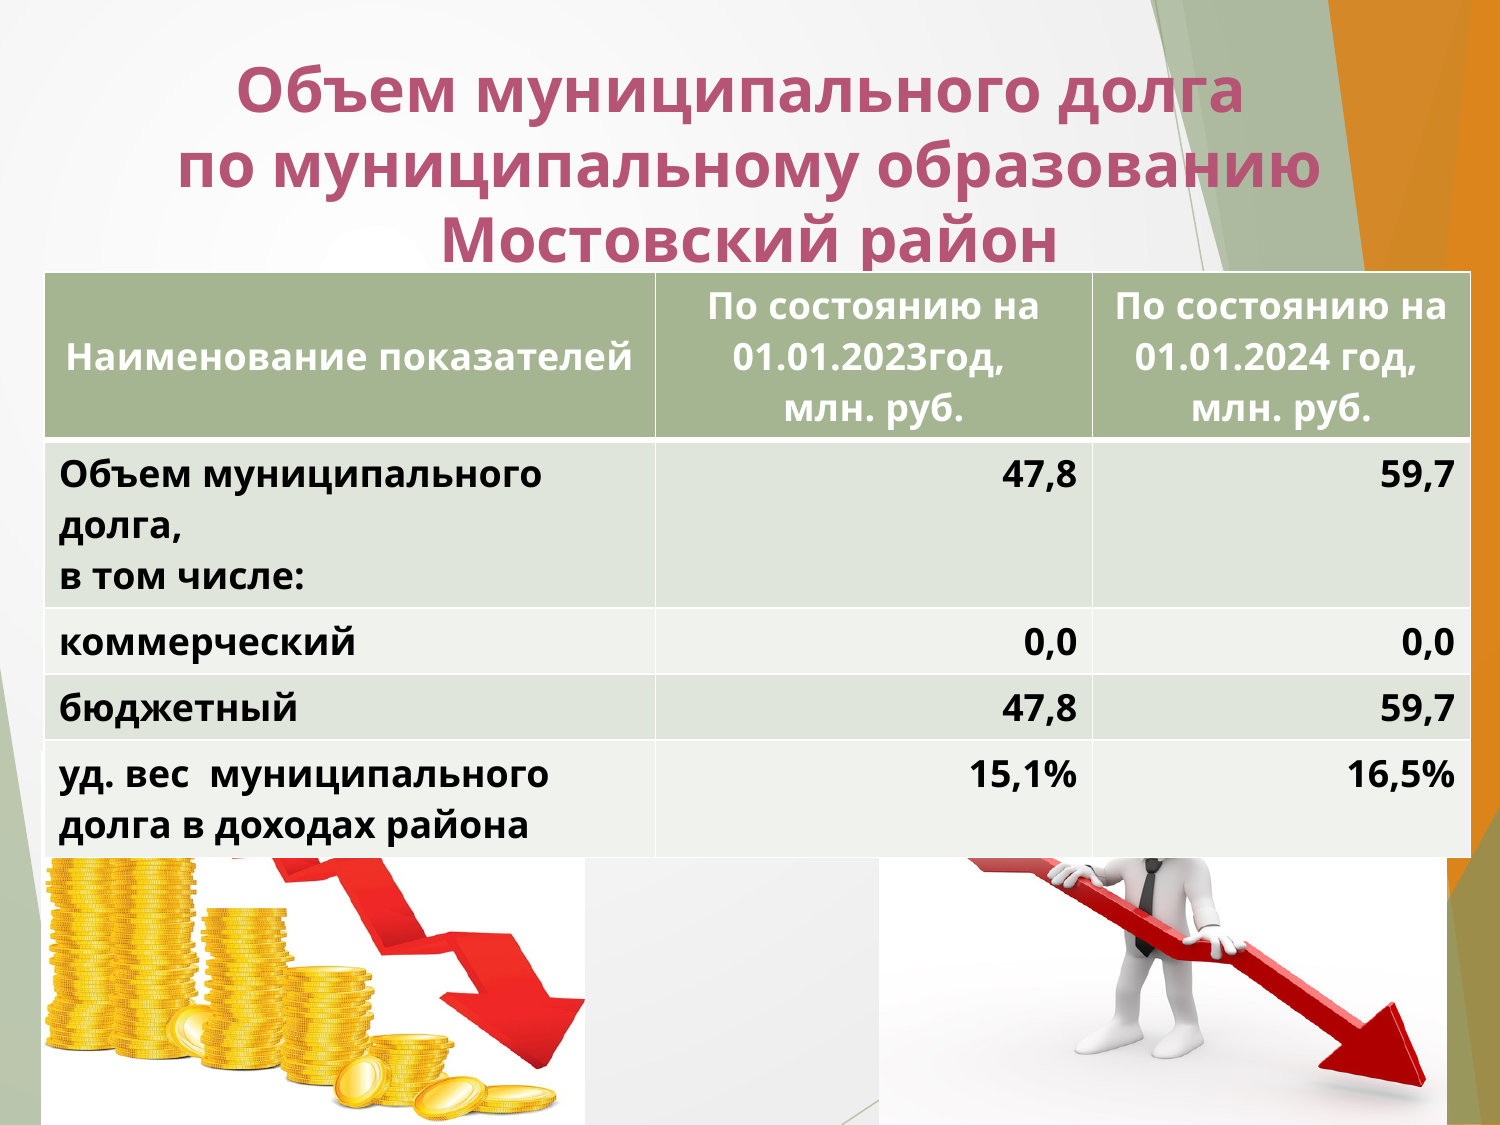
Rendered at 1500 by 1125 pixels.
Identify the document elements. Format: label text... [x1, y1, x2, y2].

table_cell уд. вес муниципального долга в доходах района [45, 741, 655, 857]
table_header По состоянию на 01.01.2023год, млн. руб. [656, 273, 1092, 437]
picture [41, 751, 585, 1125]
table_cell 0,0 [656, 609, 1092, 673]
table_cell 59,7 [1093, 443, 1470, 607]
table_cell 16,5% [1093, 741, 1470, 857]
table_cell Объем муниципального долга, в том числе: [45, 443, 655, 607]
title Объем муниципального долга по муниципальному образованию Мостовский район [53, 42, 1447, 271]
table_cell 0,0 [1093, 609, 1470, 673]
table_cell 47,8 [656, 443, 1092, 607]
table_cell 59,7 [1093, 675, 1470, 739]
table_cell коммерческий [45, 609, 655, 673]
table_cell бюджетный [45, 675, 655, 739]
picture [879, 748, 1447, 1125]
table_cell 15,1% [656, 741, 1092, 857]
table_header Наименование показателей [45, 273, 655, 437]
table_header По состоянию на 01.01.2024 год, млн. руб. [1093, 273, 1470, 437]
table_cell 47,8 [656, 675, 1092, 739]
